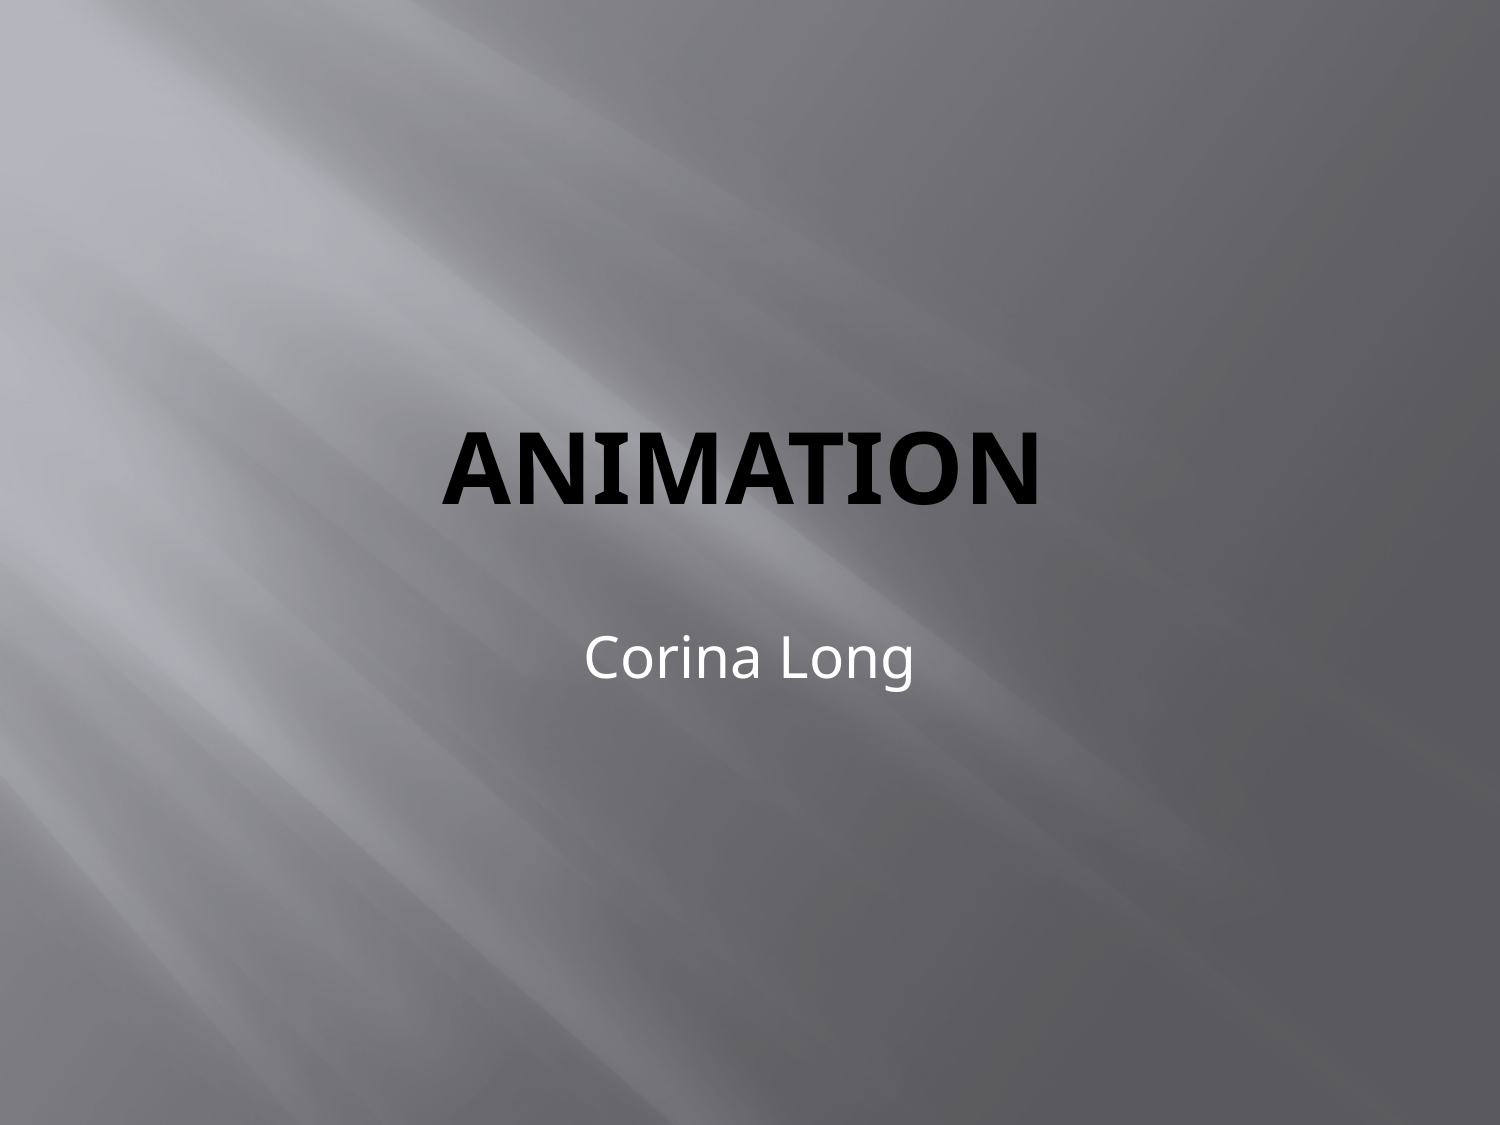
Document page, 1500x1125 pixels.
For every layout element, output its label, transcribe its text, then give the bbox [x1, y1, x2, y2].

title Animation [69, 224, 1420, 525]
subtitle Corina Long [225, 612, 1275, 900]
